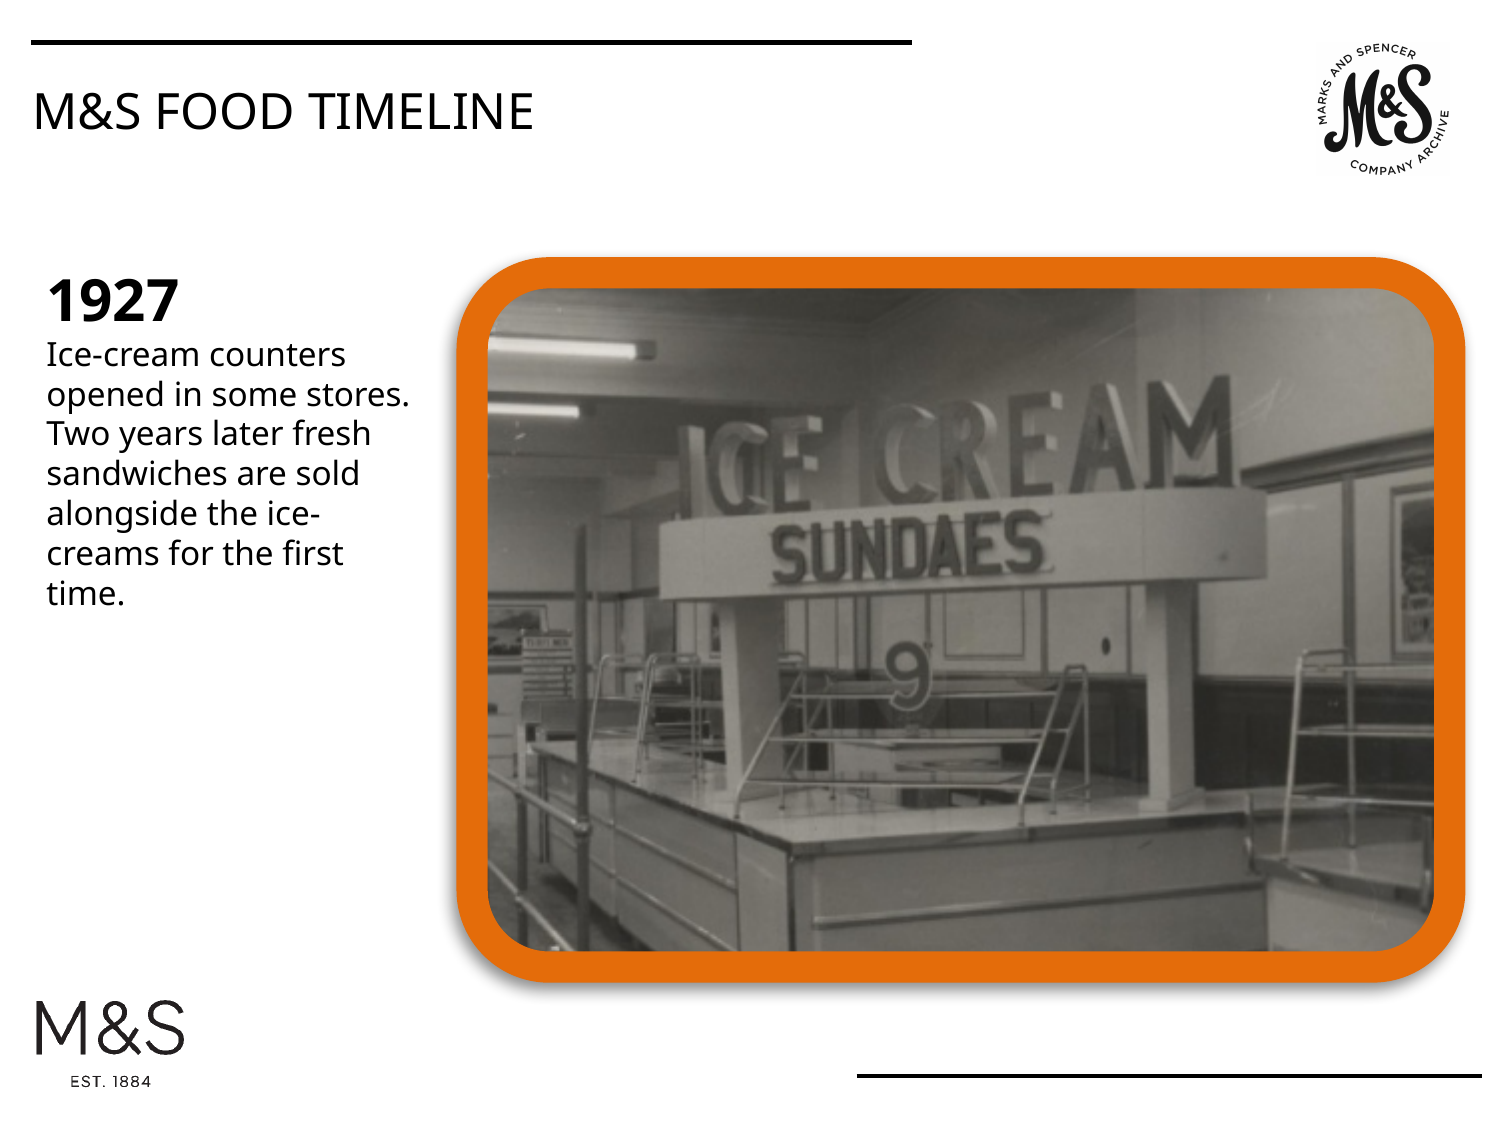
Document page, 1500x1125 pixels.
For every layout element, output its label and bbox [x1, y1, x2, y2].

text_box [17, 42, 1483, 1093]
